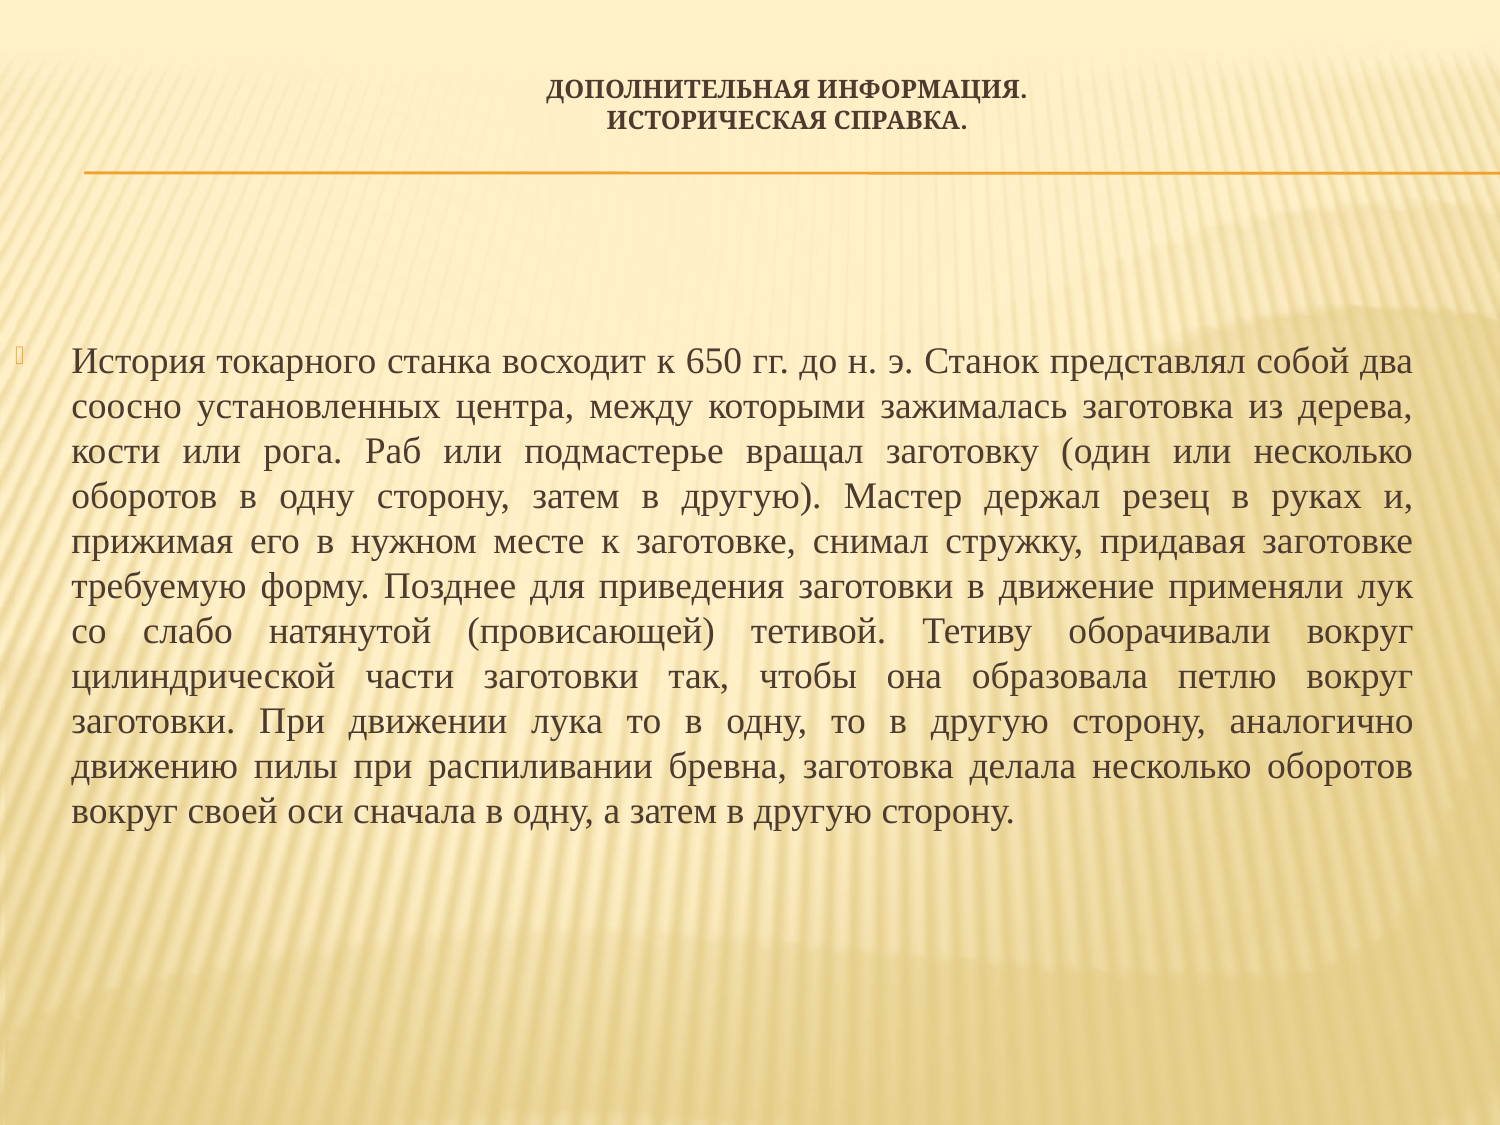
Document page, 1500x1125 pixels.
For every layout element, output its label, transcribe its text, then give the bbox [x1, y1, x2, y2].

list История токарного станка восходит к 650 гг. до н. э. Станок представлял собой два соосно установленных центра, между которыми зажималась заготовка из дерева, кости или рога. Раб или подмастерье вращал заготовку (один или несколько оборотов в одну сторону, затем в другую). Мастер держал резец в руках и, прижимая его в нужном месте к заготовке, снимал стружку, придавая заготовке требуемую форму. Позднее для приведения заготовки в движение применяли лук со слабо натянутой (провисающей) тетивой. Тетиву оборачивали вокруг цилиндрической части заготовки так, чтобы она образовала петлю вокруг заготовки. При движении лука то в одну, то в другую сторону, аналогично движению пилы при распиливании бревна, заготовка делала несколько оборотов вокруг своей оси сначала в одну, а затем в другую сторону. [0, 327, 1430, 894]
title Дополнительная информация. Историческая справка. [75, 35, 1500, 173]
